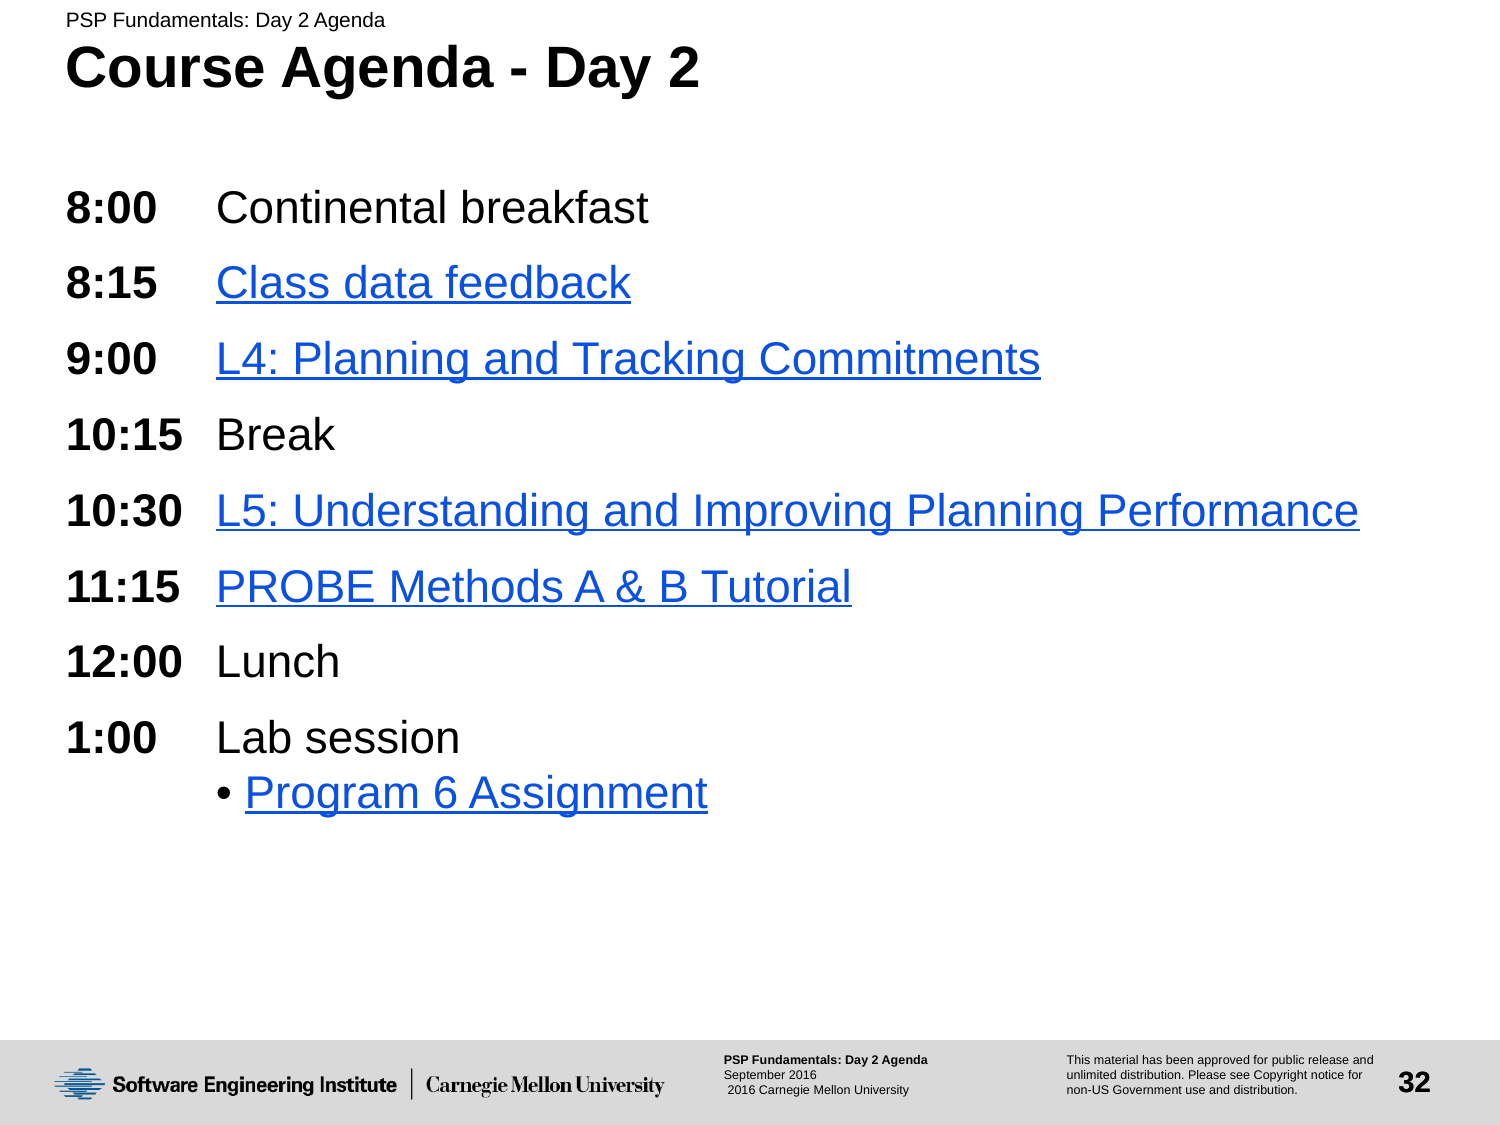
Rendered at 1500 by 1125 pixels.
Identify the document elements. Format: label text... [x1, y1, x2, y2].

list 8:00 Continental breakfast 8:15 Class data feedback 9:00 L4: Planning and Tracking Commitments 10:15 Break 10:30 L5: Understanding and Improving Planning Performance 11:15 PROBE Methods A & B Tutorial 12:00 Lunch 1:00 Lab session • Program 6 Assignment [65, 177, 1431, 1000]
title Course Agenda - Day 2 [65, 37, 1430, 148]
picture [46, 1061, 673, 1104]
